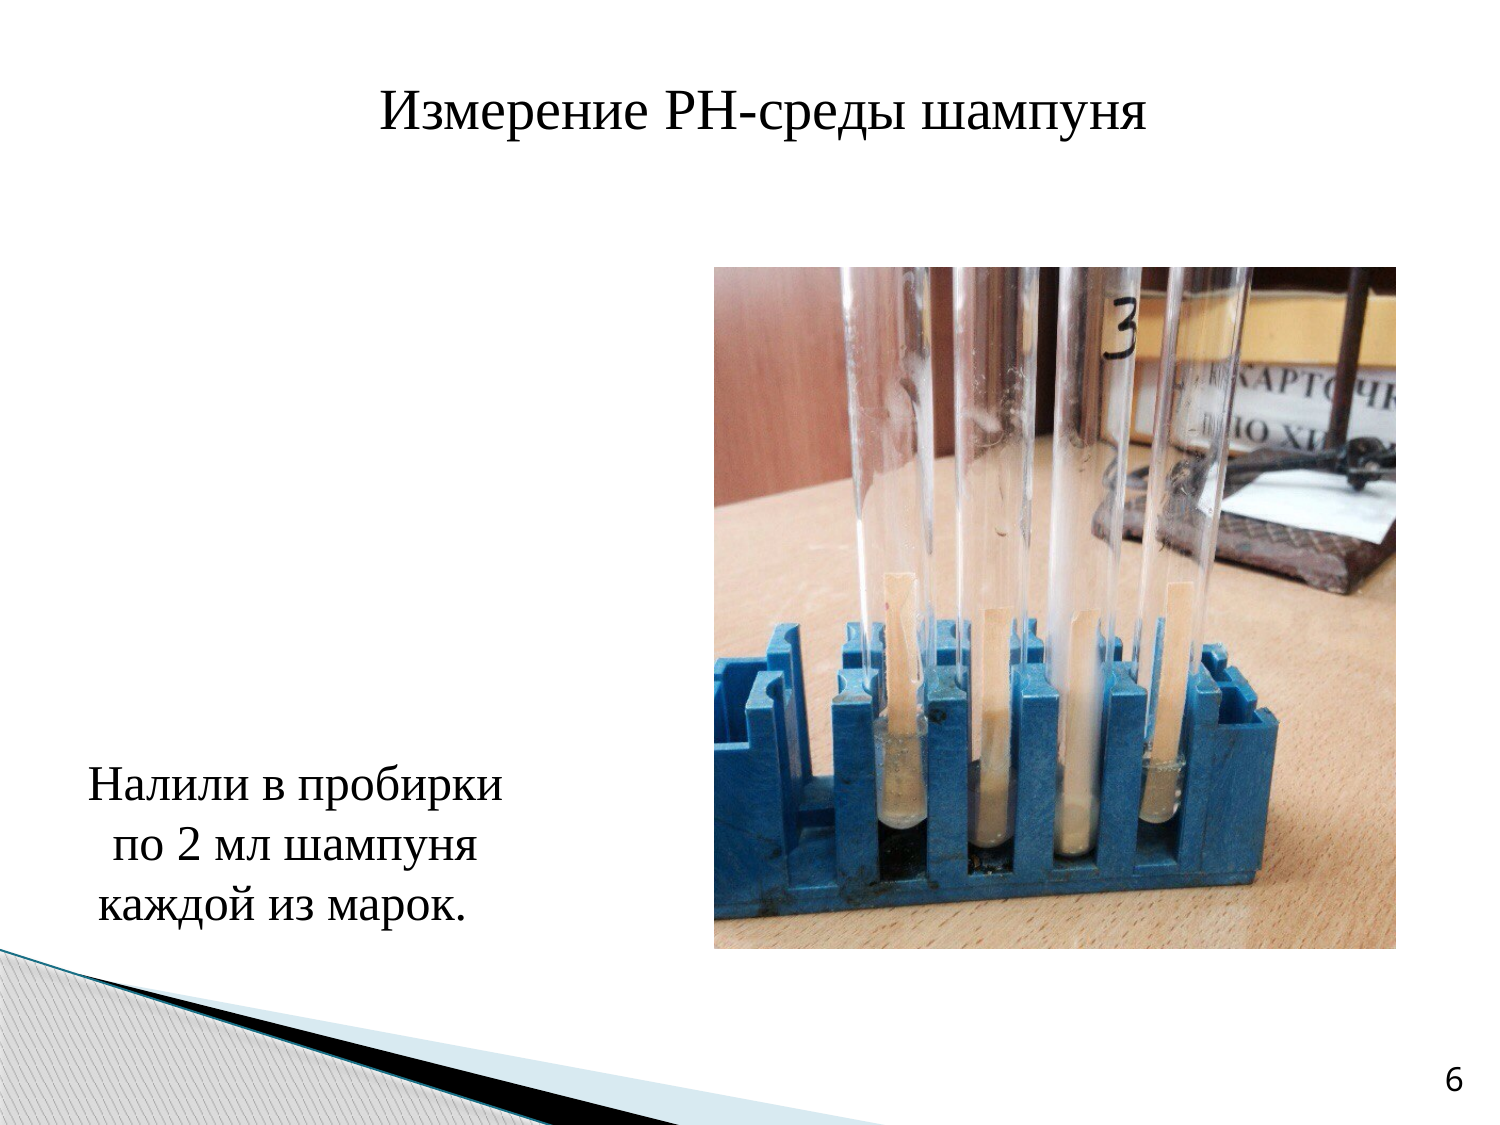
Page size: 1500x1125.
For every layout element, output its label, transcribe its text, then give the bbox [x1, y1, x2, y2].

text_box Измерение PH-среды шампуня [88, 42, 1439, 170]
text_box Налили в пробирки по 2 мл шампуня каждой из марок. [41, 633, 550, 1047]
slide_number 6 [1418, 1051, 1479, 1112]
picture [714, 266, 1396, 949]
